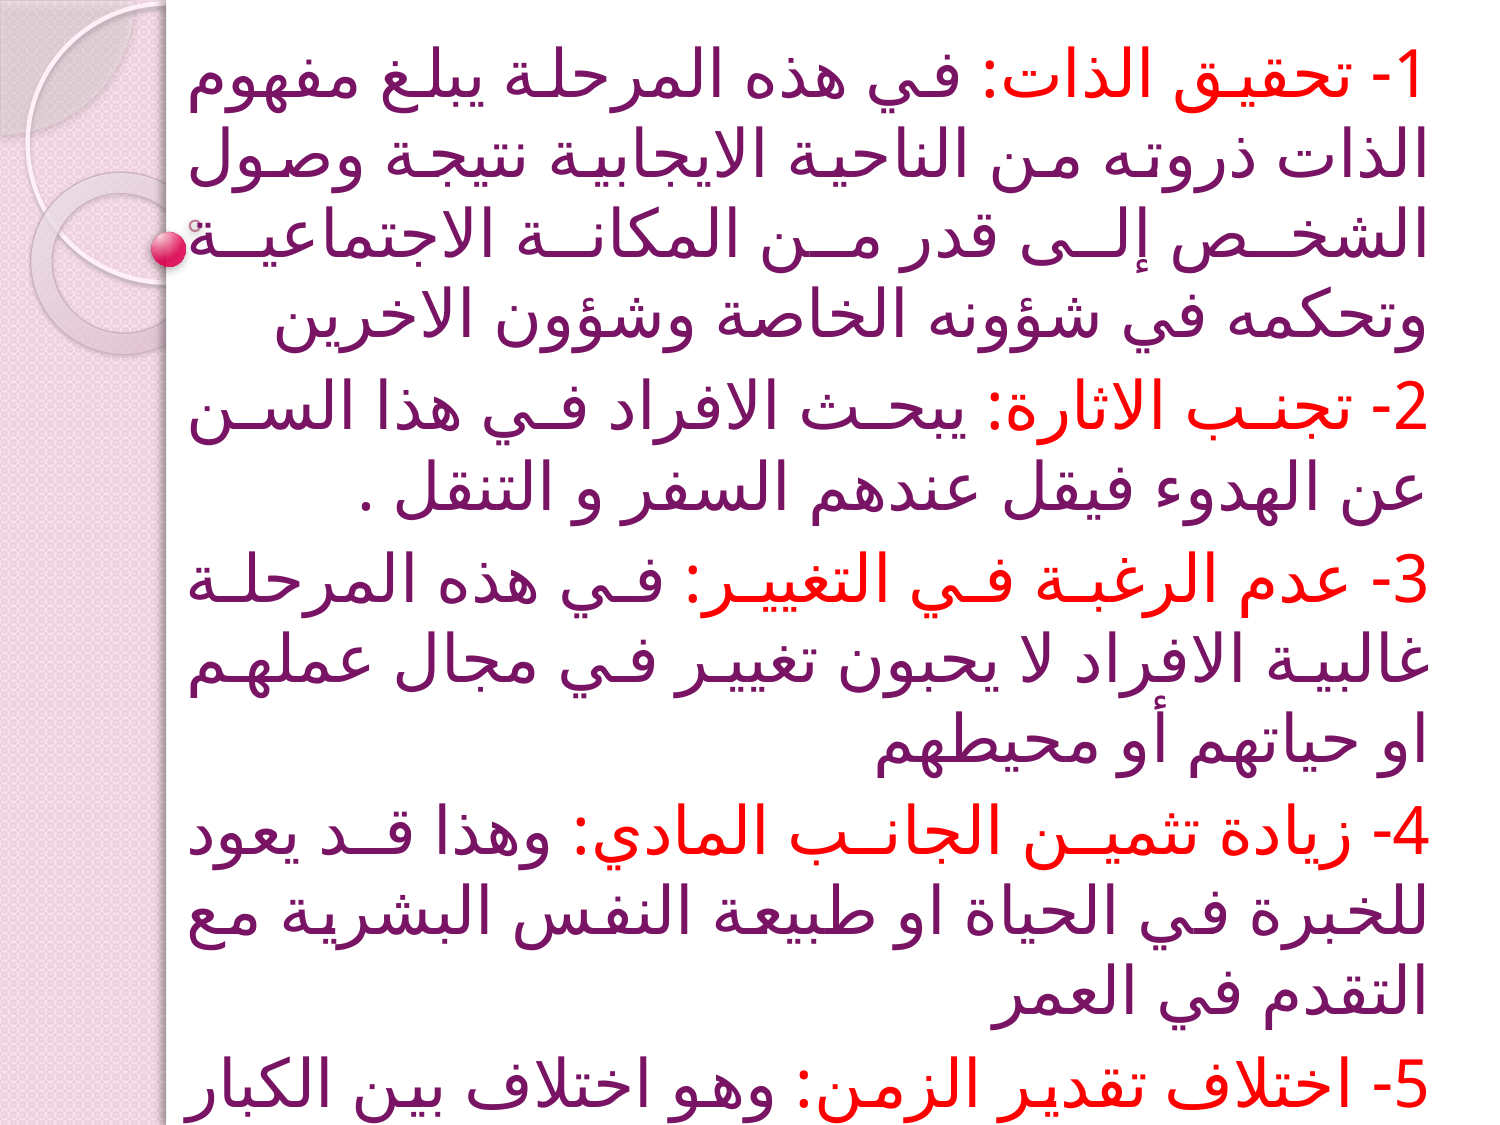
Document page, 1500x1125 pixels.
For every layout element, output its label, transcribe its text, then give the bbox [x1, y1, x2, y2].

subtitle 1- تحقيق الذات: في هذه المرحلة يبلغ مفهوم الذات ذروته من الناحية الايجابية نتيجة وصول الشخص إلى قدر من المكانة الاجتماعية وتحكمه في شؤونه الخاصة وشؤون الاخرين 2- تجنب الاثارة: يبحث الافراد في هذا السن عن الهدوء فيقل عندهم السفر و التنقل . 3- عدم الرغبة في التغيير: في هذه المرحلة غالبية الافراد لا يحبون تغيير في مجال عملهم او حياتهم أو محيطهم 4- زيادة تثمين الجانب المادي: وهذا قد يعود للخبرة في الحياة او طبيعة النفس البشرية مع التقدم في العمر 5- اختلاف تقدير الزمن: وهو اختلاف بين الكبار والشباب في تقدير بعض المواقف و الاحداث في اوقات معينة السابقة او القادمة . [171, 30, 1450, 1094]
